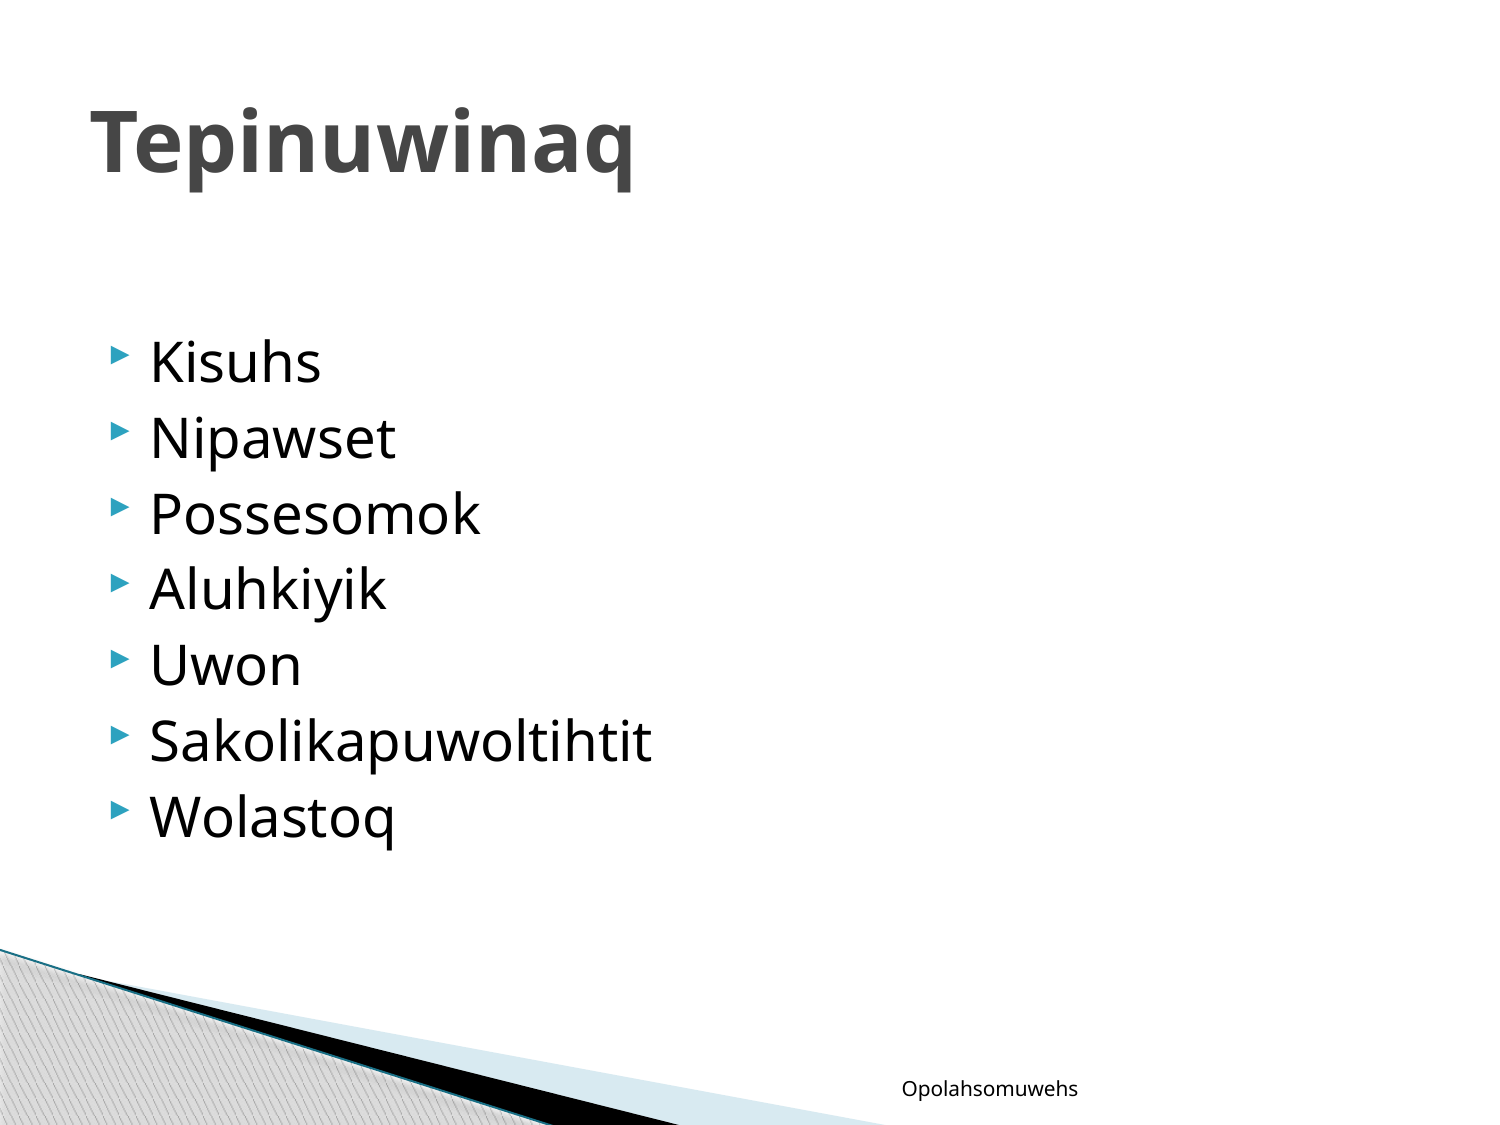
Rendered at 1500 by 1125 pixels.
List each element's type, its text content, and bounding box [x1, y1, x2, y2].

title Tepinuwinaq [75, 45, 1425, 233]
list Kisuhs Nipawset Possesomok Aluhkiyik Uwon Sakolikapuwoltihtit Wolastoq [75, 243, 1425, 986]
footer Opolahsomuwehs [718, 1051, 1105, 1112]
